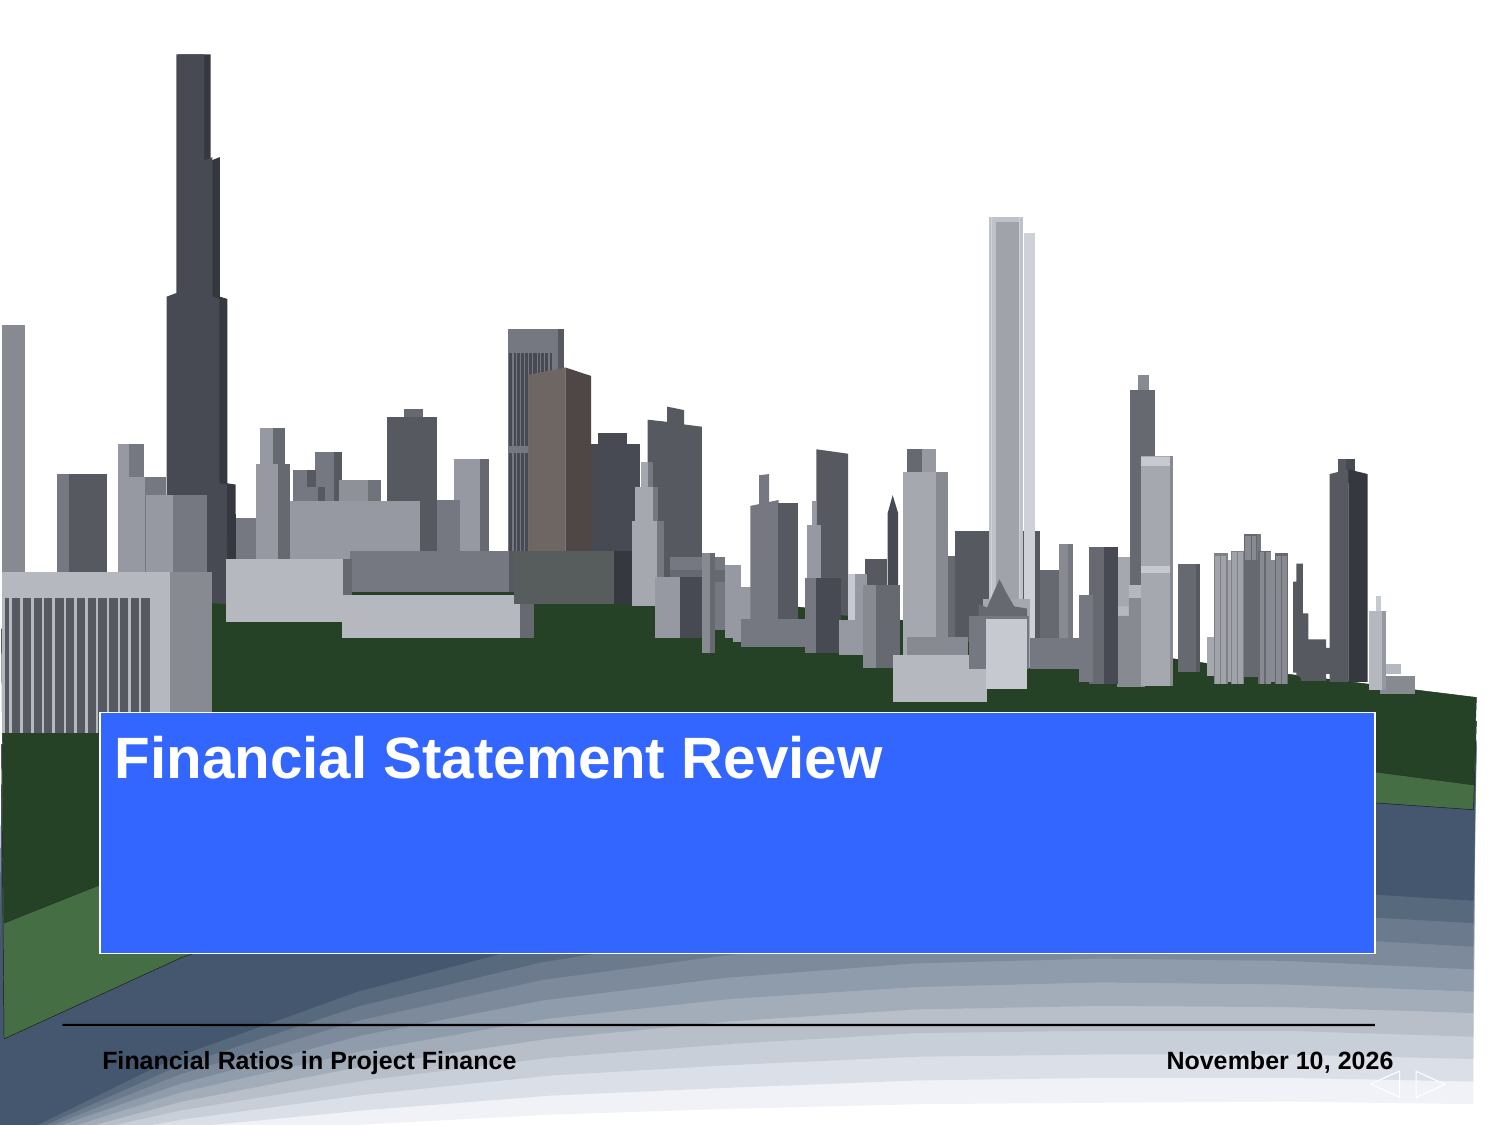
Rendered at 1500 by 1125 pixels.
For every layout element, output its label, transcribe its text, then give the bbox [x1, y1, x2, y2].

title Financial Statement Review [99, 712, 1376, 954]
